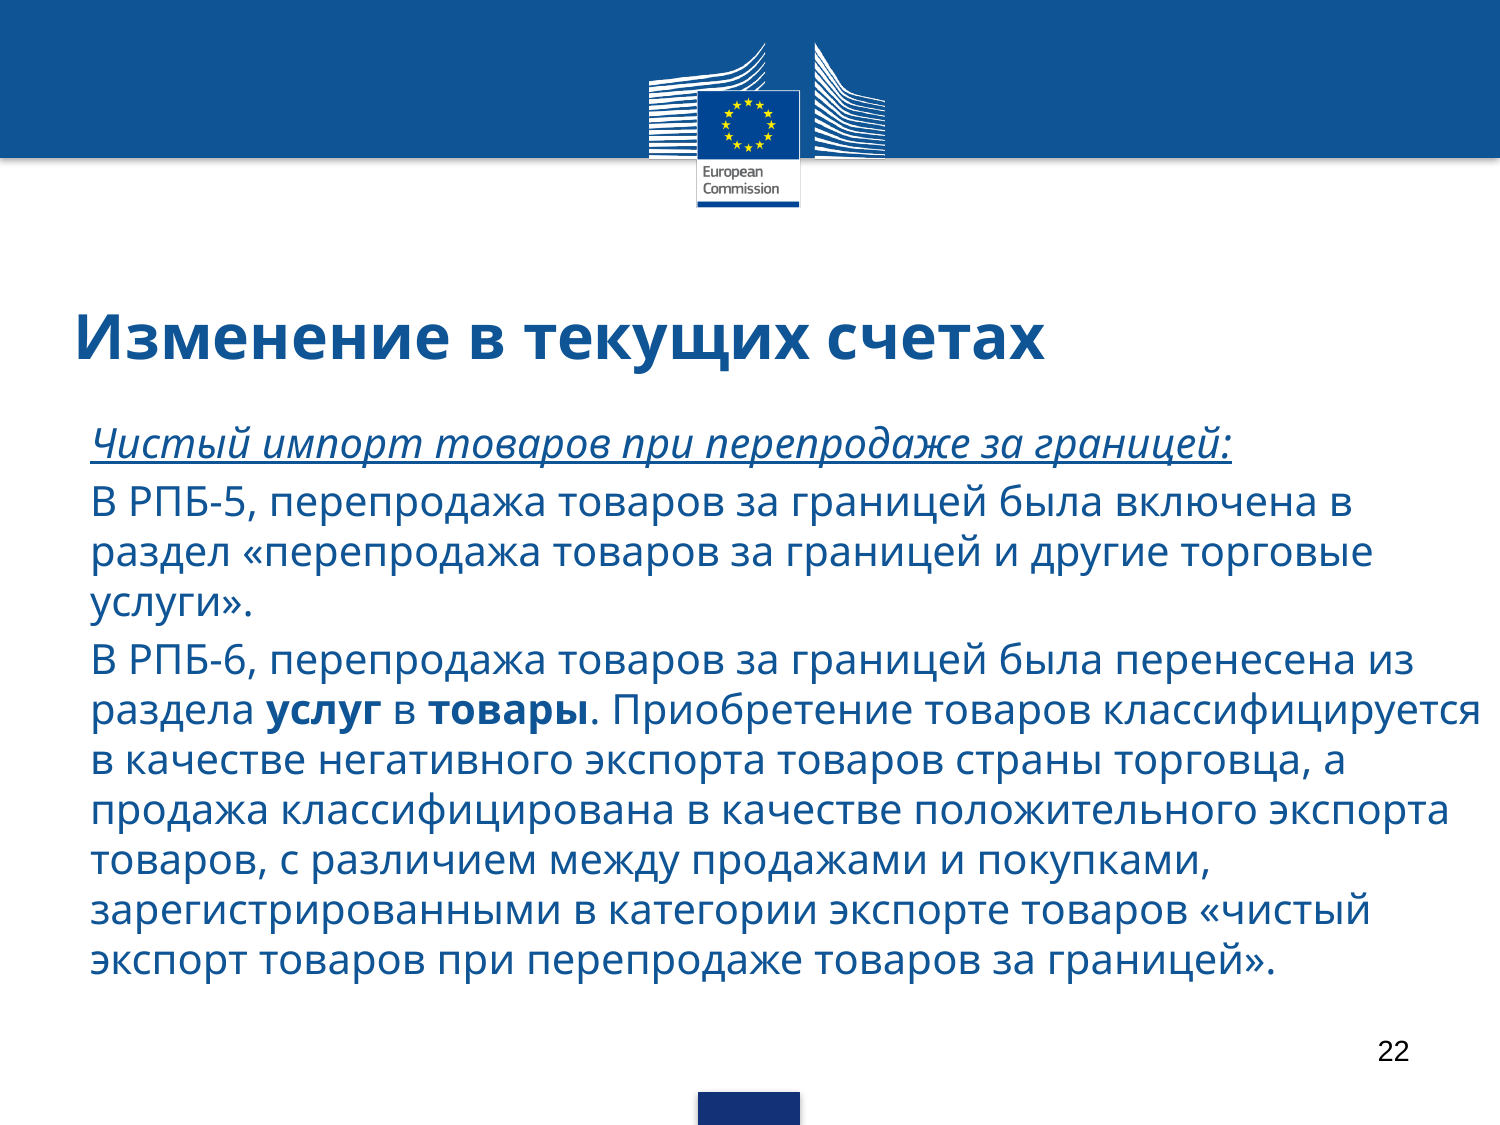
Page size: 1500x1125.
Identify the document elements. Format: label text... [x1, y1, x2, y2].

title Изменение в текущих счетах [0, 219, 1483, 374]
picture [649, 42, 885, 208]
slide_number 22 [1074, 1024, 1425, 1103]
list Чистый импорт товаров при перепродаже за границей: В РПБ-5, перепродажа товаров за границей была включена в раздел «перепродажа товаров за границей и другие торговые услуги». В РПБ-6, перепродажа товаров за границей была перенесена из раздела услуг в товары. Приобретение товаров классифицируется в качестве негативного экспорта товаров страны торговца, а продажа классифицирована в качестве положительного экспорта товаров, с различием между продажами и покупками, зарегистрированными в категории экспорте товаров «чистый экспорт товаров при перепродаже товаров за границей». [75, 408, 1500, 988]
